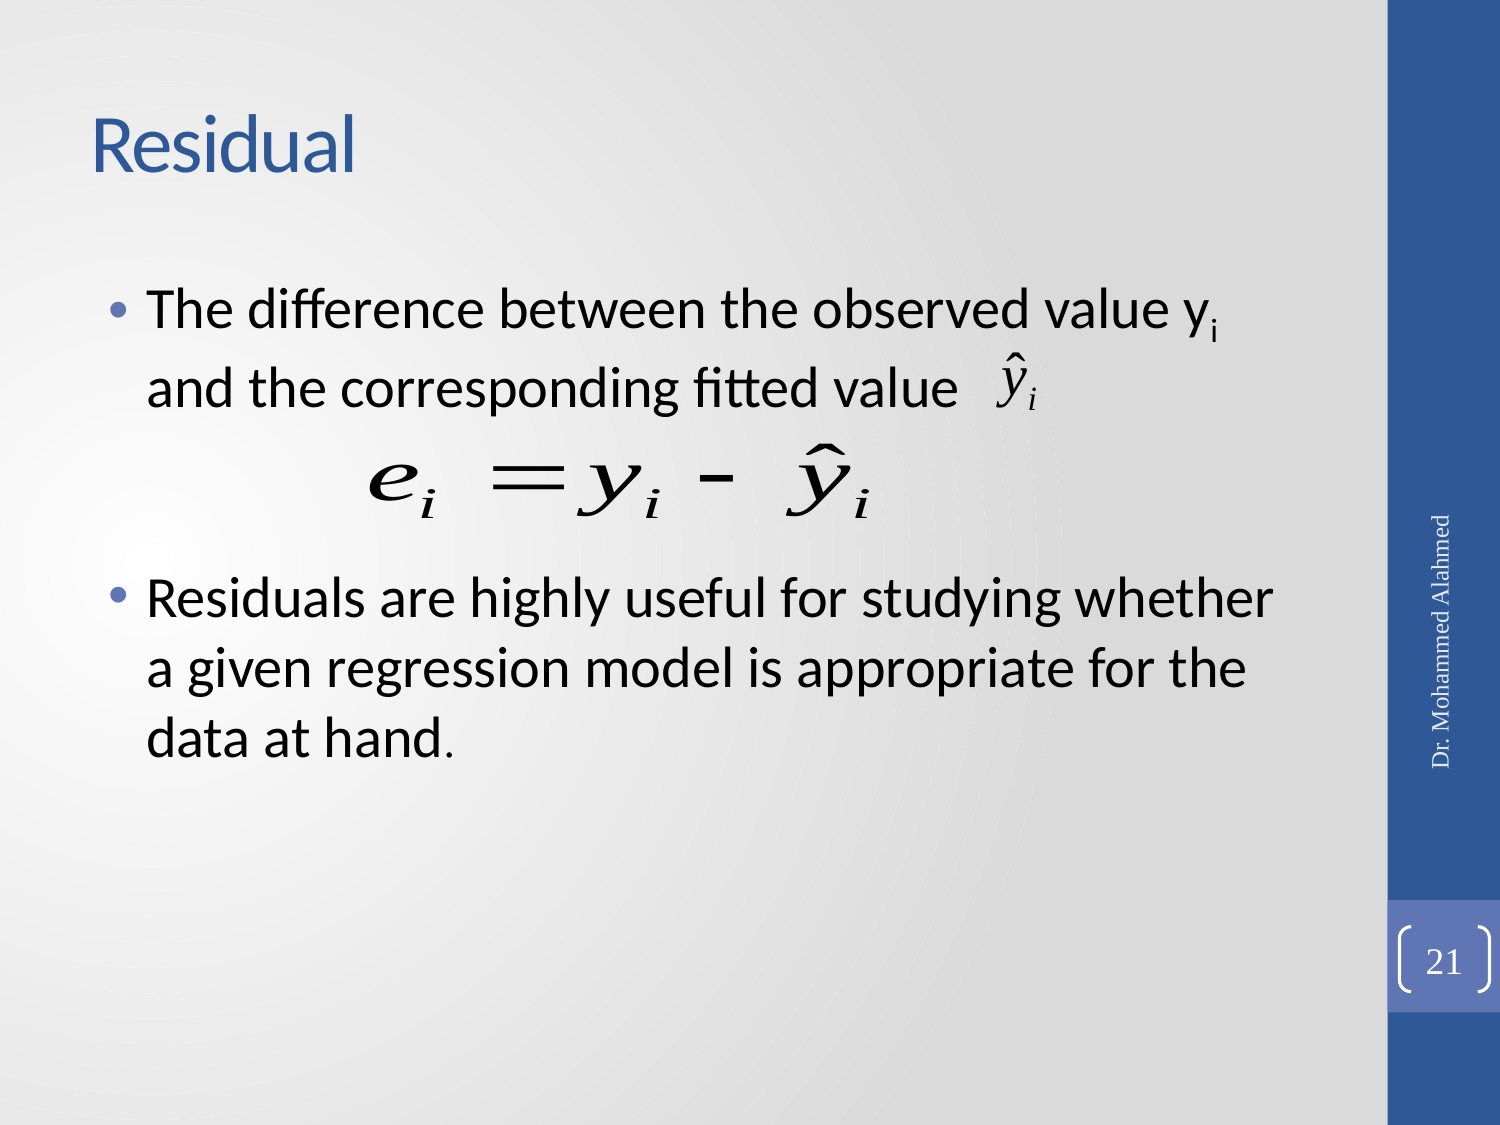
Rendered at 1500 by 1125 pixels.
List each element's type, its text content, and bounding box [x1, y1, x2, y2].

slide_number 21 [1397, 925, 1492, 994]
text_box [986, 336, 1052, 426]
list The difference between the observed value yi and the corresponding fitted value Residuals are highly useful for studying whether a given regression model is appropriate for the data at hand. [75, 262, 1325, 1050]
footer Dr. Mohammed Alahmed [1408, 500, 1469, 889]
title Residual [75, 45, 1325, 233]
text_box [349, 424, 901, 538]
